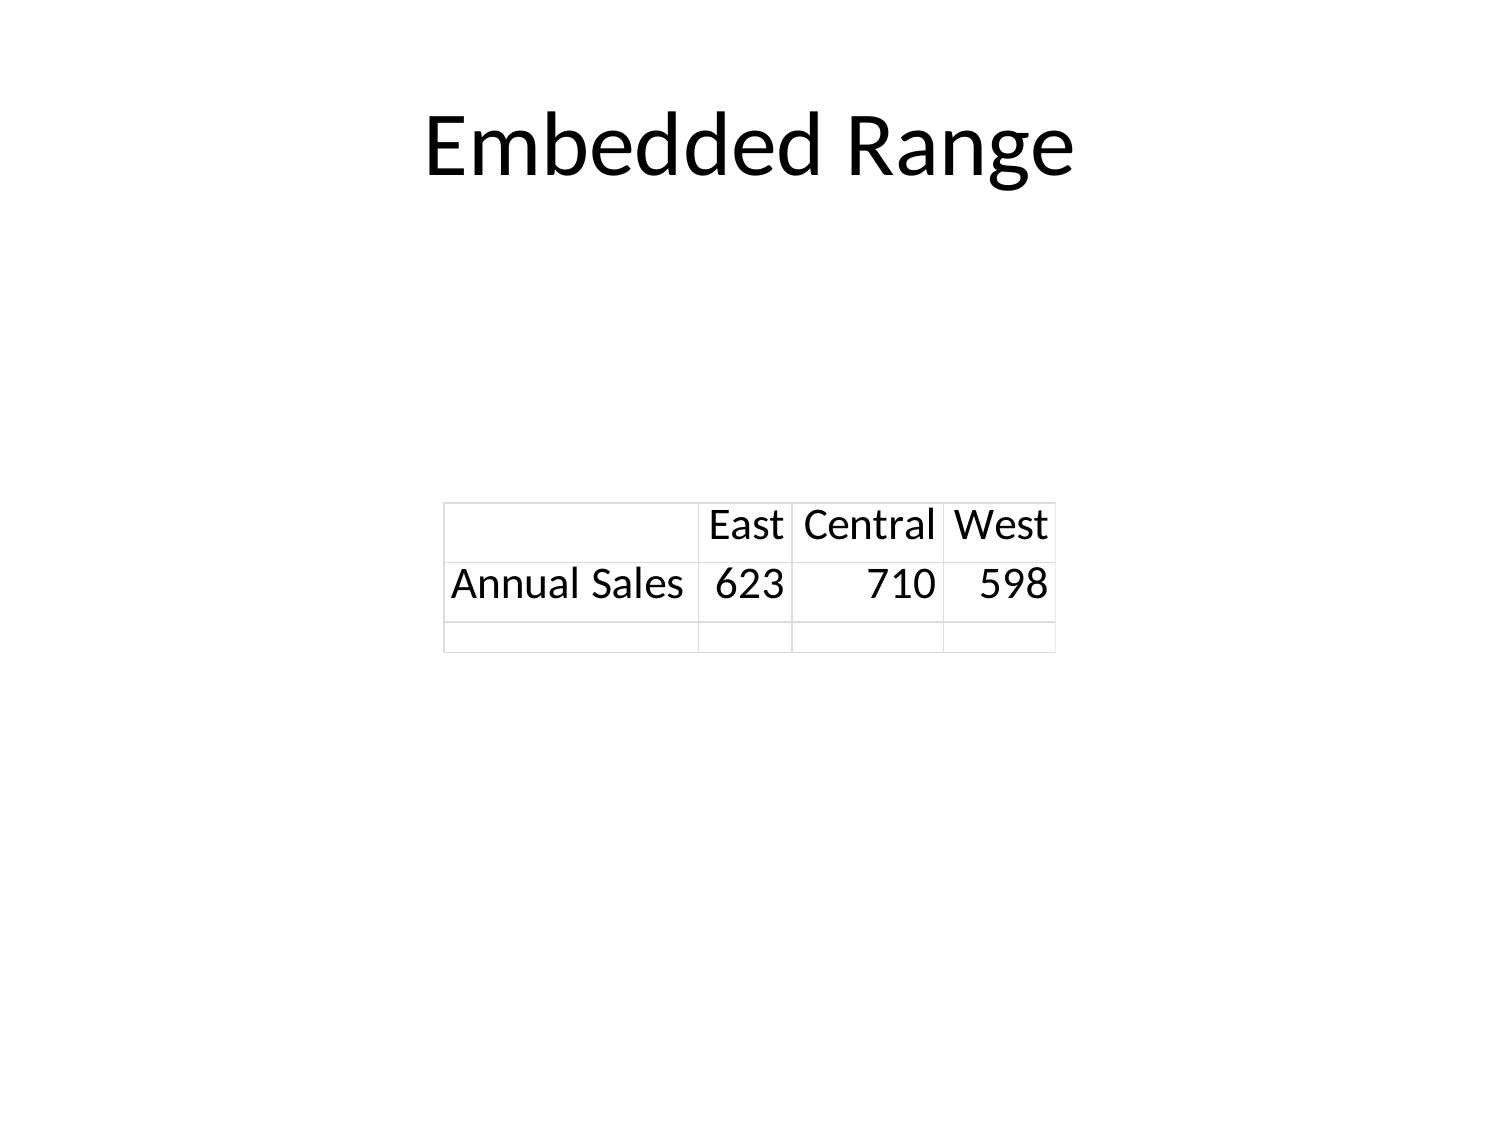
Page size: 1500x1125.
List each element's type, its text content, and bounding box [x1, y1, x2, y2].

title Embedded Range [75, 45, 1425, 233]
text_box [442, 501, 1058, 655]
